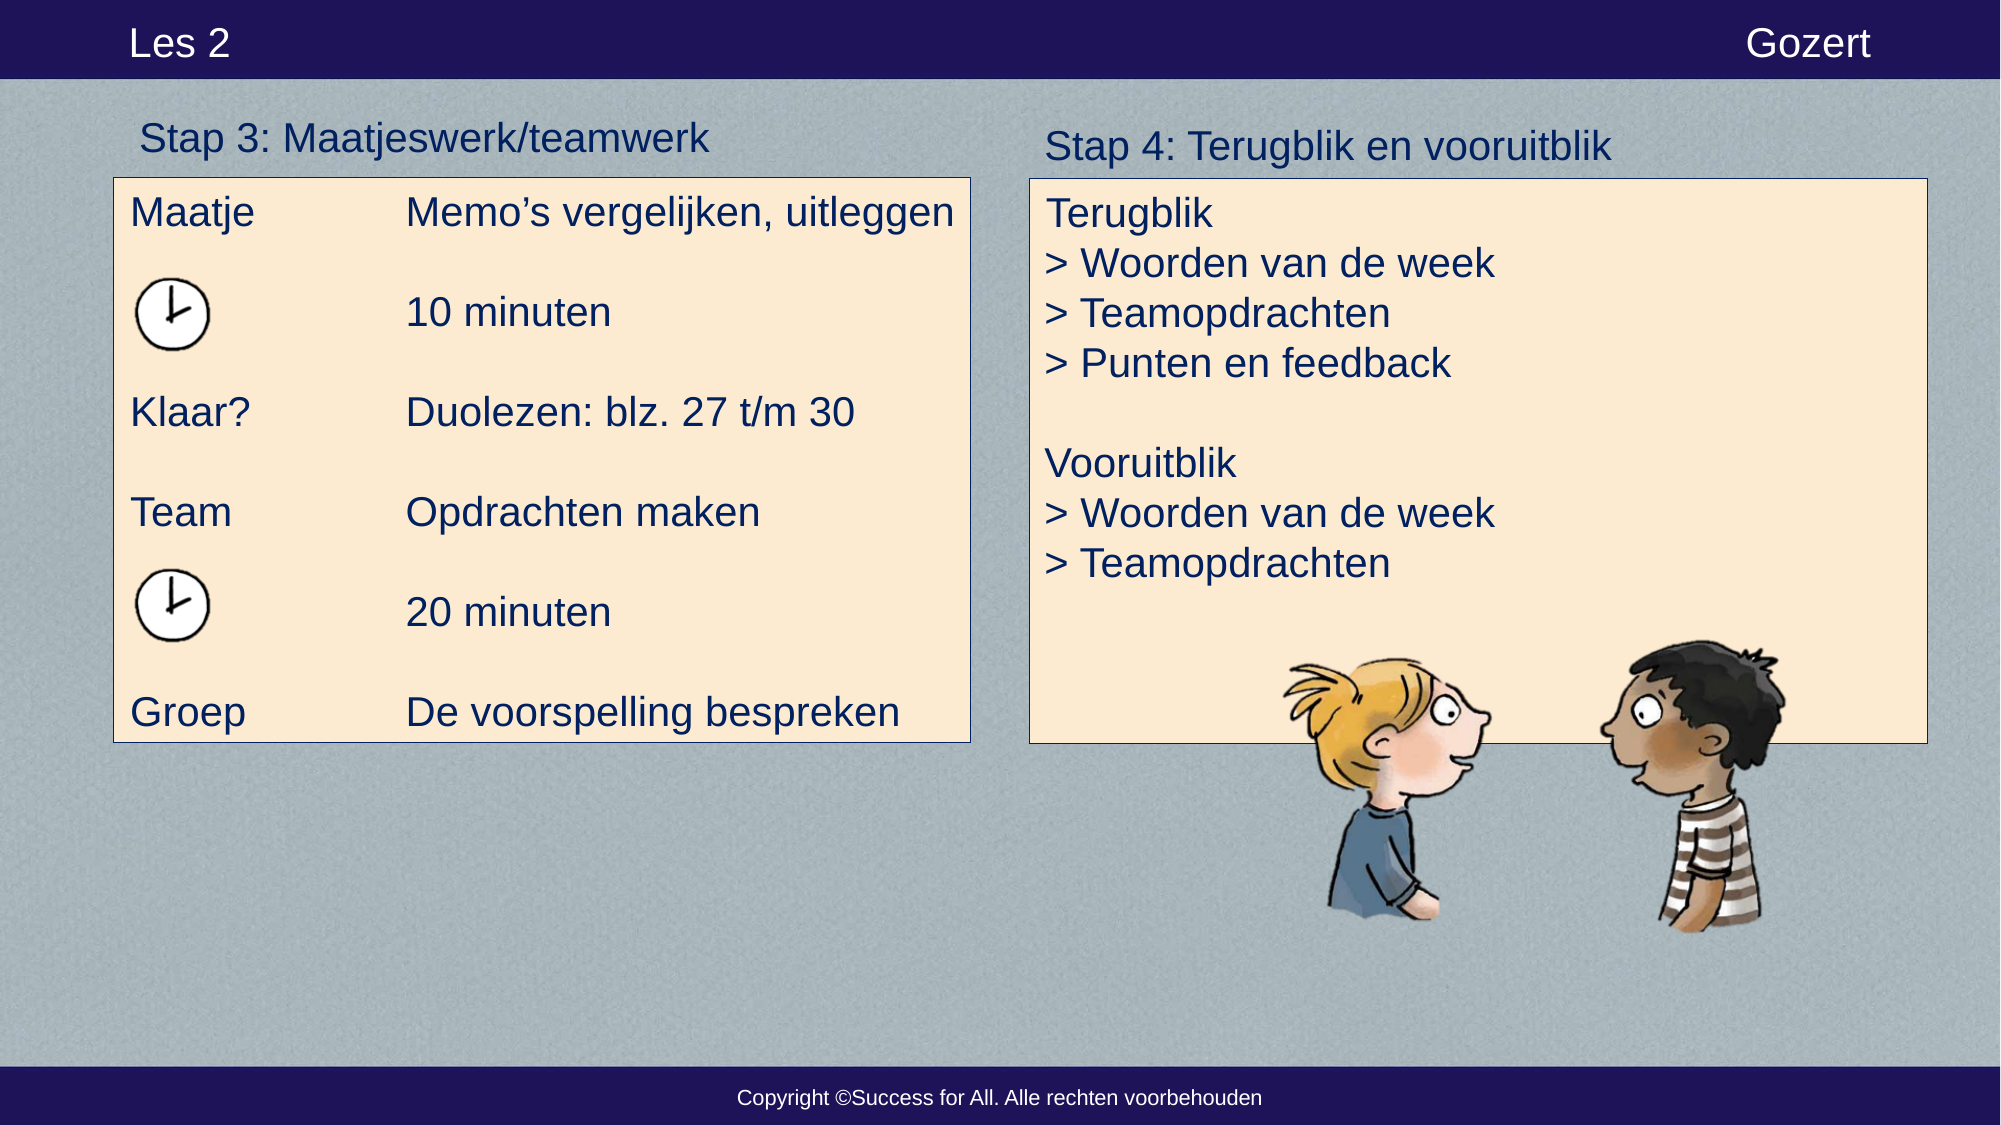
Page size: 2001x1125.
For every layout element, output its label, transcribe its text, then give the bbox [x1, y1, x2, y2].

picture [0, 0, 2001, 1125]
text_box Stap 3: Maatjeswerk/teamwerk [124, 103, 917, 169]
text_box Copyright ©Success for All. Alle rechten voorbehouden [0, 1076, 2000, 1125]
text_box Gozert [999, 8, 1886, 73]
text_box Terugblik > Woorden van de week > Teamopdrachten > Punten en feedback Vooruitblik > Woorden van de week > Teamopdrachten [1029, 178, 1928, 744]
text_box Les 2 [114, 8, 354, 73]
text_box Maatje Memo’s vergelijken, uitleggen 10 minuten Klaar? Duolezen: blz. 27 t/m 30 Team Opdrachten maken 20 minuten Groep De voorspelling bespreken [113, 177, 971, 743]
text_box Stap 4: Terugblik en vooruitblik [1029, 111, 1822, 177]
